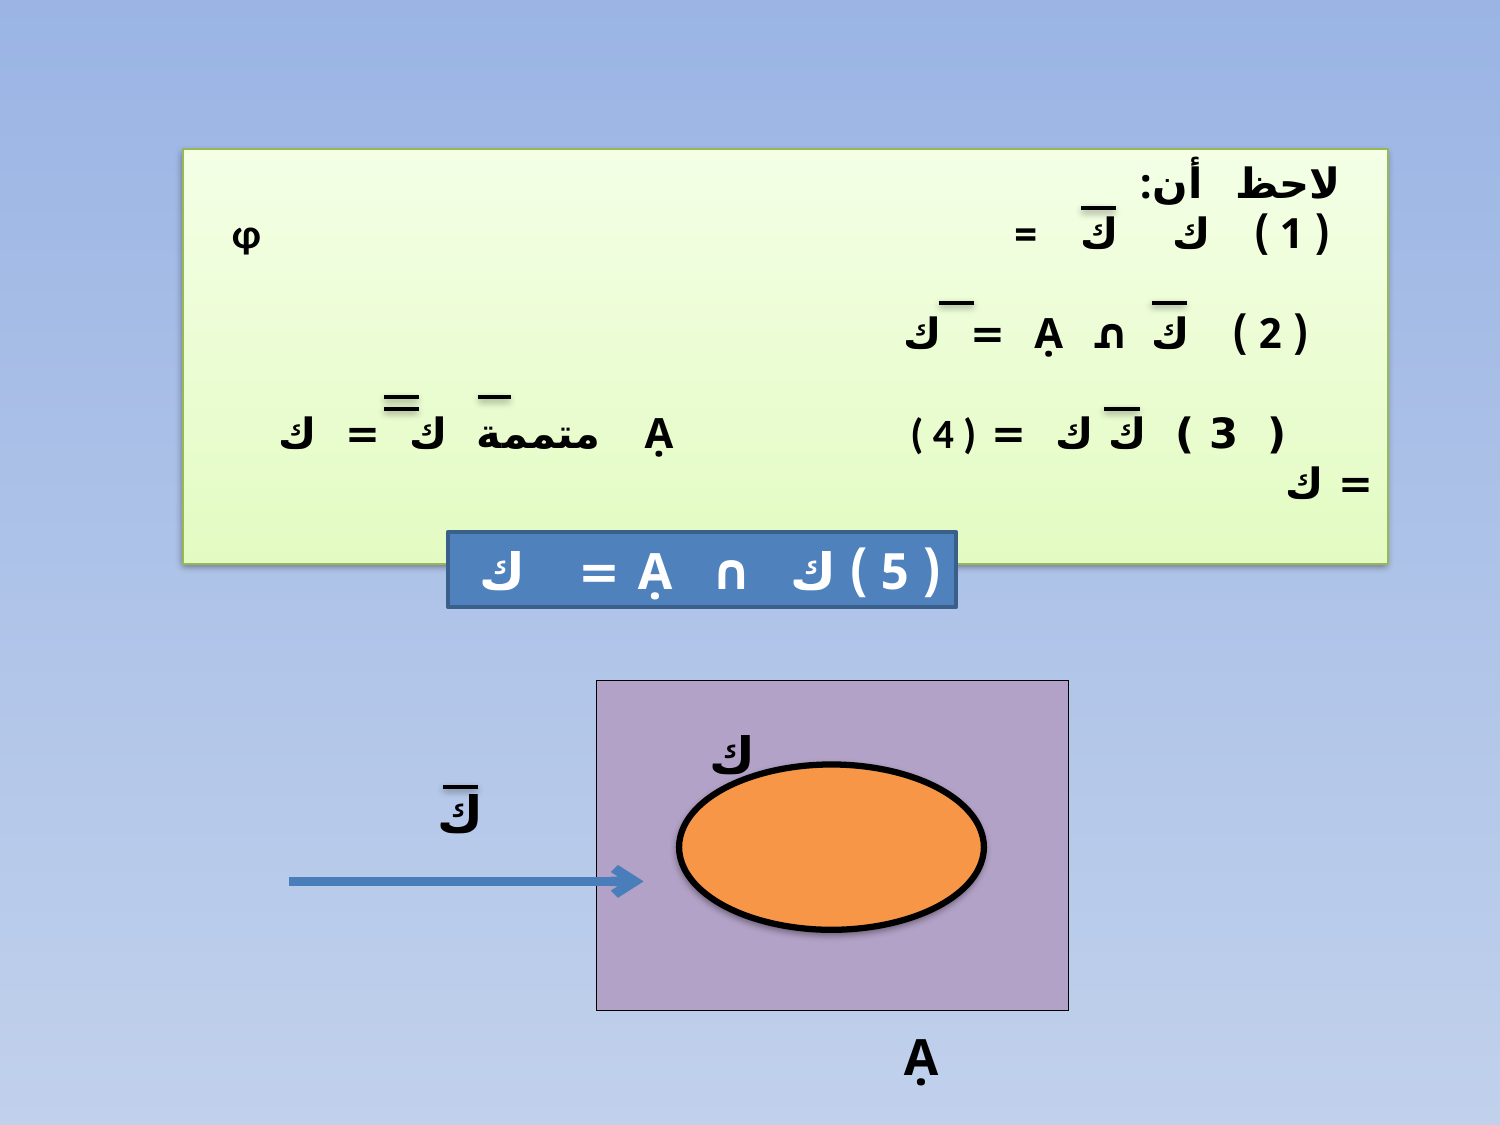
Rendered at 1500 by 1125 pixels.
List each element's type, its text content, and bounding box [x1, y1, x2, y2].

text_box ( 5 ) ك ∩ Ạ = ك [446, 530, 958, 609]
text_box Ạ [832, 1018, 1010, 1093]
text_box [675, 761, 988, 933]
text_box ك [371, 775, 550, 850]
text_box [596, 680, 1069, 1011]
text_box ك [643, 715, 821, 791]
